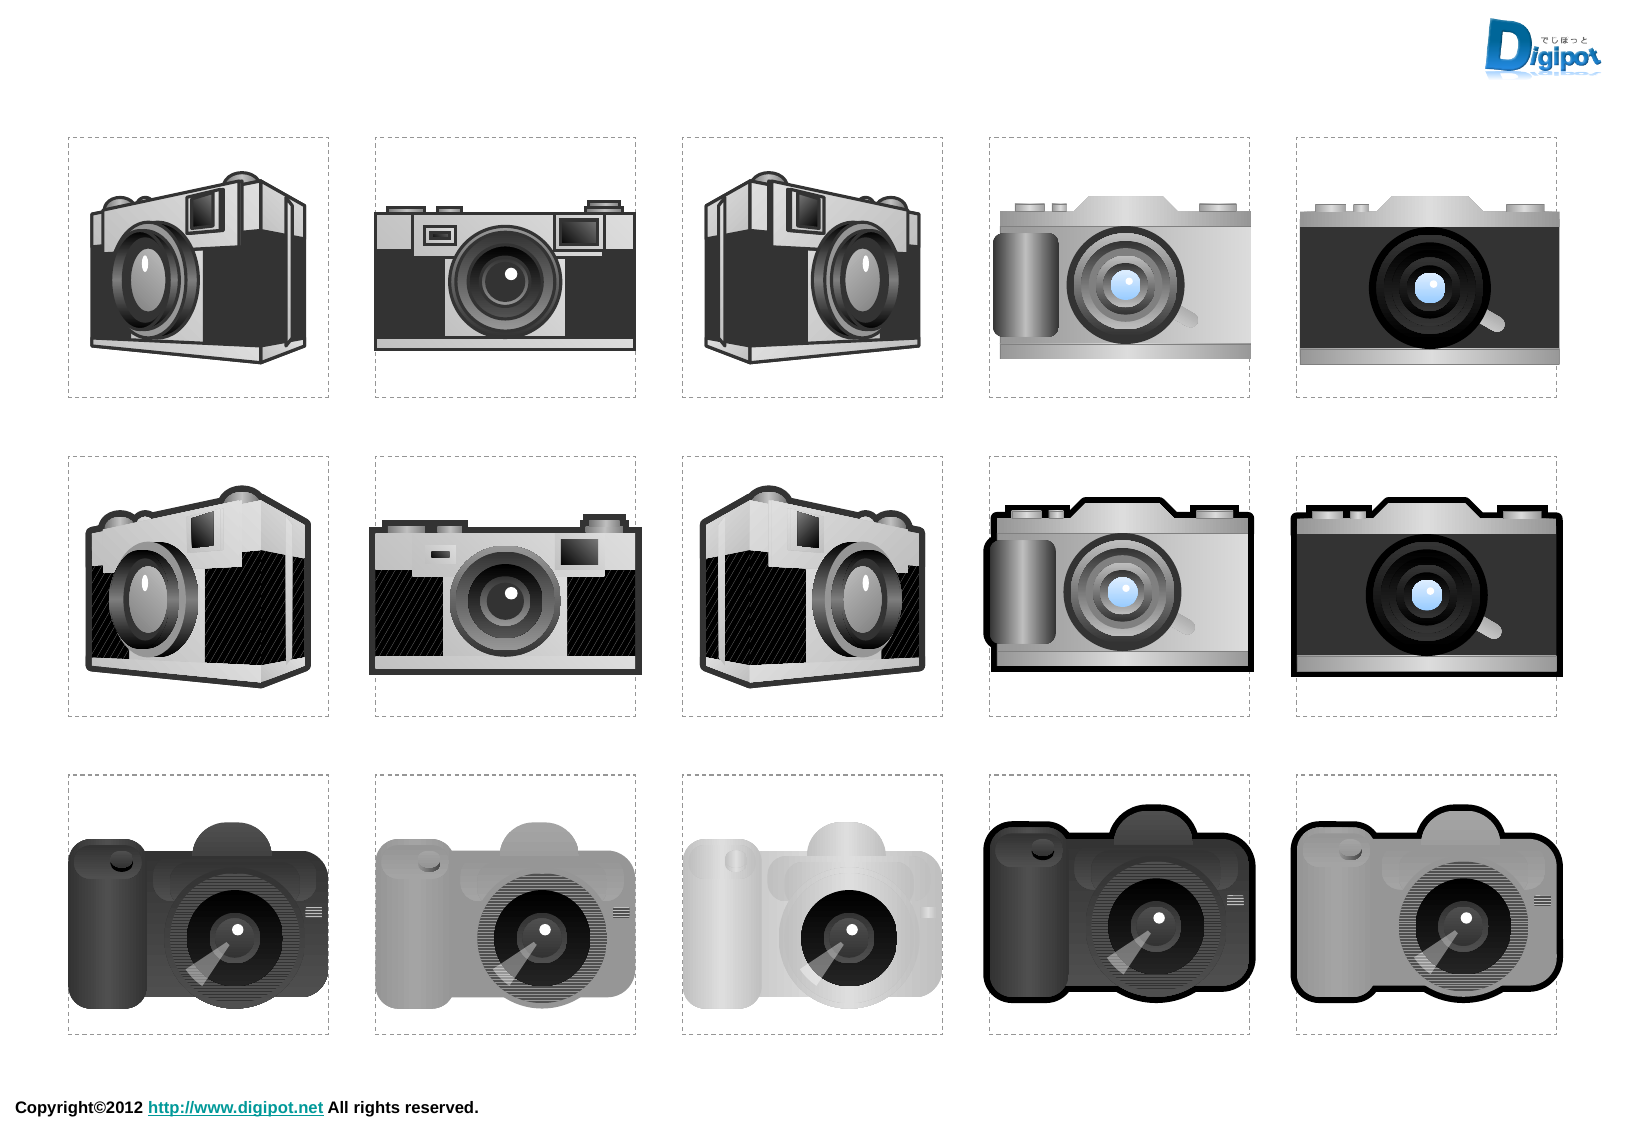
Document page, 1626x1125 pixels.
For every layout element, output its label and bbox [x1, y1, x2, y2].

text_box [682, 822, 943, 1009]
picture [1485, 18, 1602, 82]
text_box [91, 491, 305, 683]
text_box [1296, 503, 1557, 672]
text_box [1296, 810, 1557, 997]
text_box [375, 822, 636, 1009]
text_box [68, 822, 329, 1009]
text_box [989, 810, 1250, 997]
text_box [1299, 196, 1560, 365]
text_box [375, 520, 636, 669]
text_box [706, 491, 919, 683]
text_box [375, 201, 635, 350]
text_box [706, 172, 919, 363]
text_box [91, 172, 305, 363]
text_box [992, 196, 1251, 359]
text_box [989, 503, 1248, 666]
